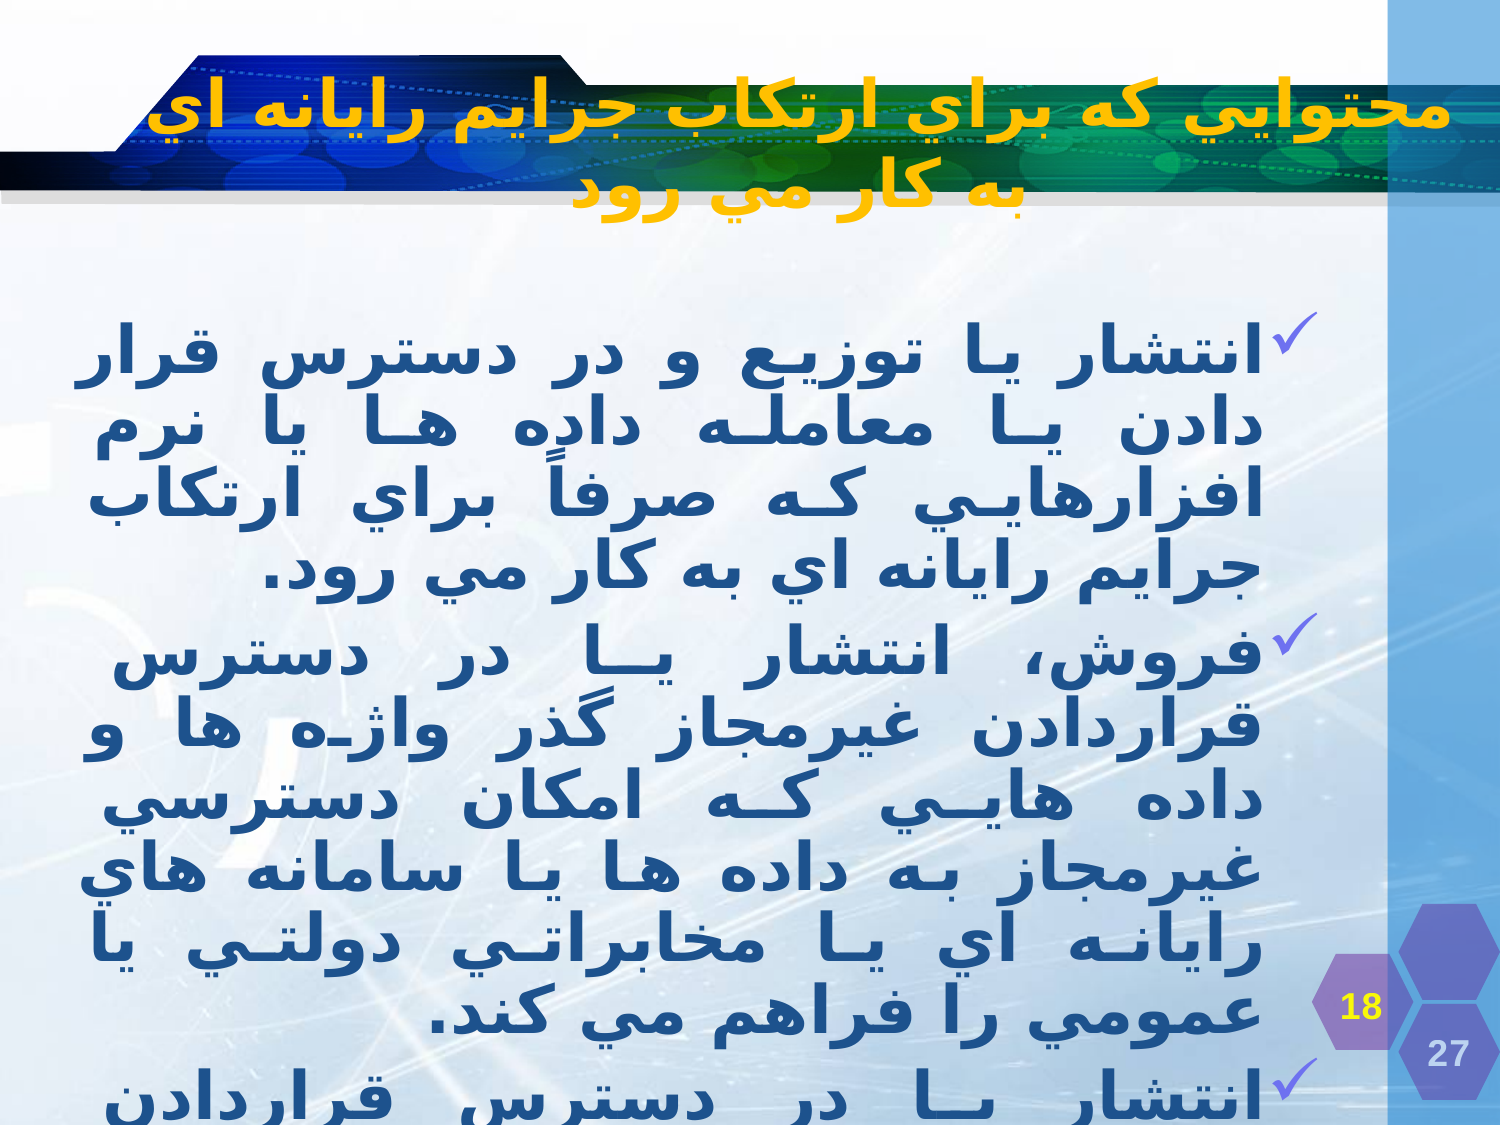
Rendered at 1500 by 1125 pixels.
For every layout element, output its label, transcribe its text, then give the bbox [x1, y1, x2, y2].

list انتشار يا توزيع و در دسترس قرار دادن يا معامله داده ها يا نرم افزارهایي كه صرفاً براي ارتكاب جرايم رايانه اي به كار مي رود. فروش، انتشار يا در دسترس قراردادن غيرمجاز گذر واژه ها و داده هايي كه امكان دسترسي غيرمجاز به داده ها يا سامانه هاي رايانه اي يا مخابراتي دولتي يا عمومي را فراهم مي كند. انتشار يا در دسترس قراردادن محتويات آموزش دسترسي غيرمجاز، شنود غيرمجاز، جاسوسي رايانه اي، تحريف و اخلال در داده ها يا سيستم هاي رايانه اي و مخابراتي. [50, 214, 1338, 1058]
text_box 18 [1324, 974, 1400, 1035]
picture [0, 0, 1500, 1125]
text_box 27 [1412, 1021, 1488, 1082]
title محتوايي که براي ارتکاب جرايم رايانه اي به کار مي رود [125, 95, 1475, 188]
